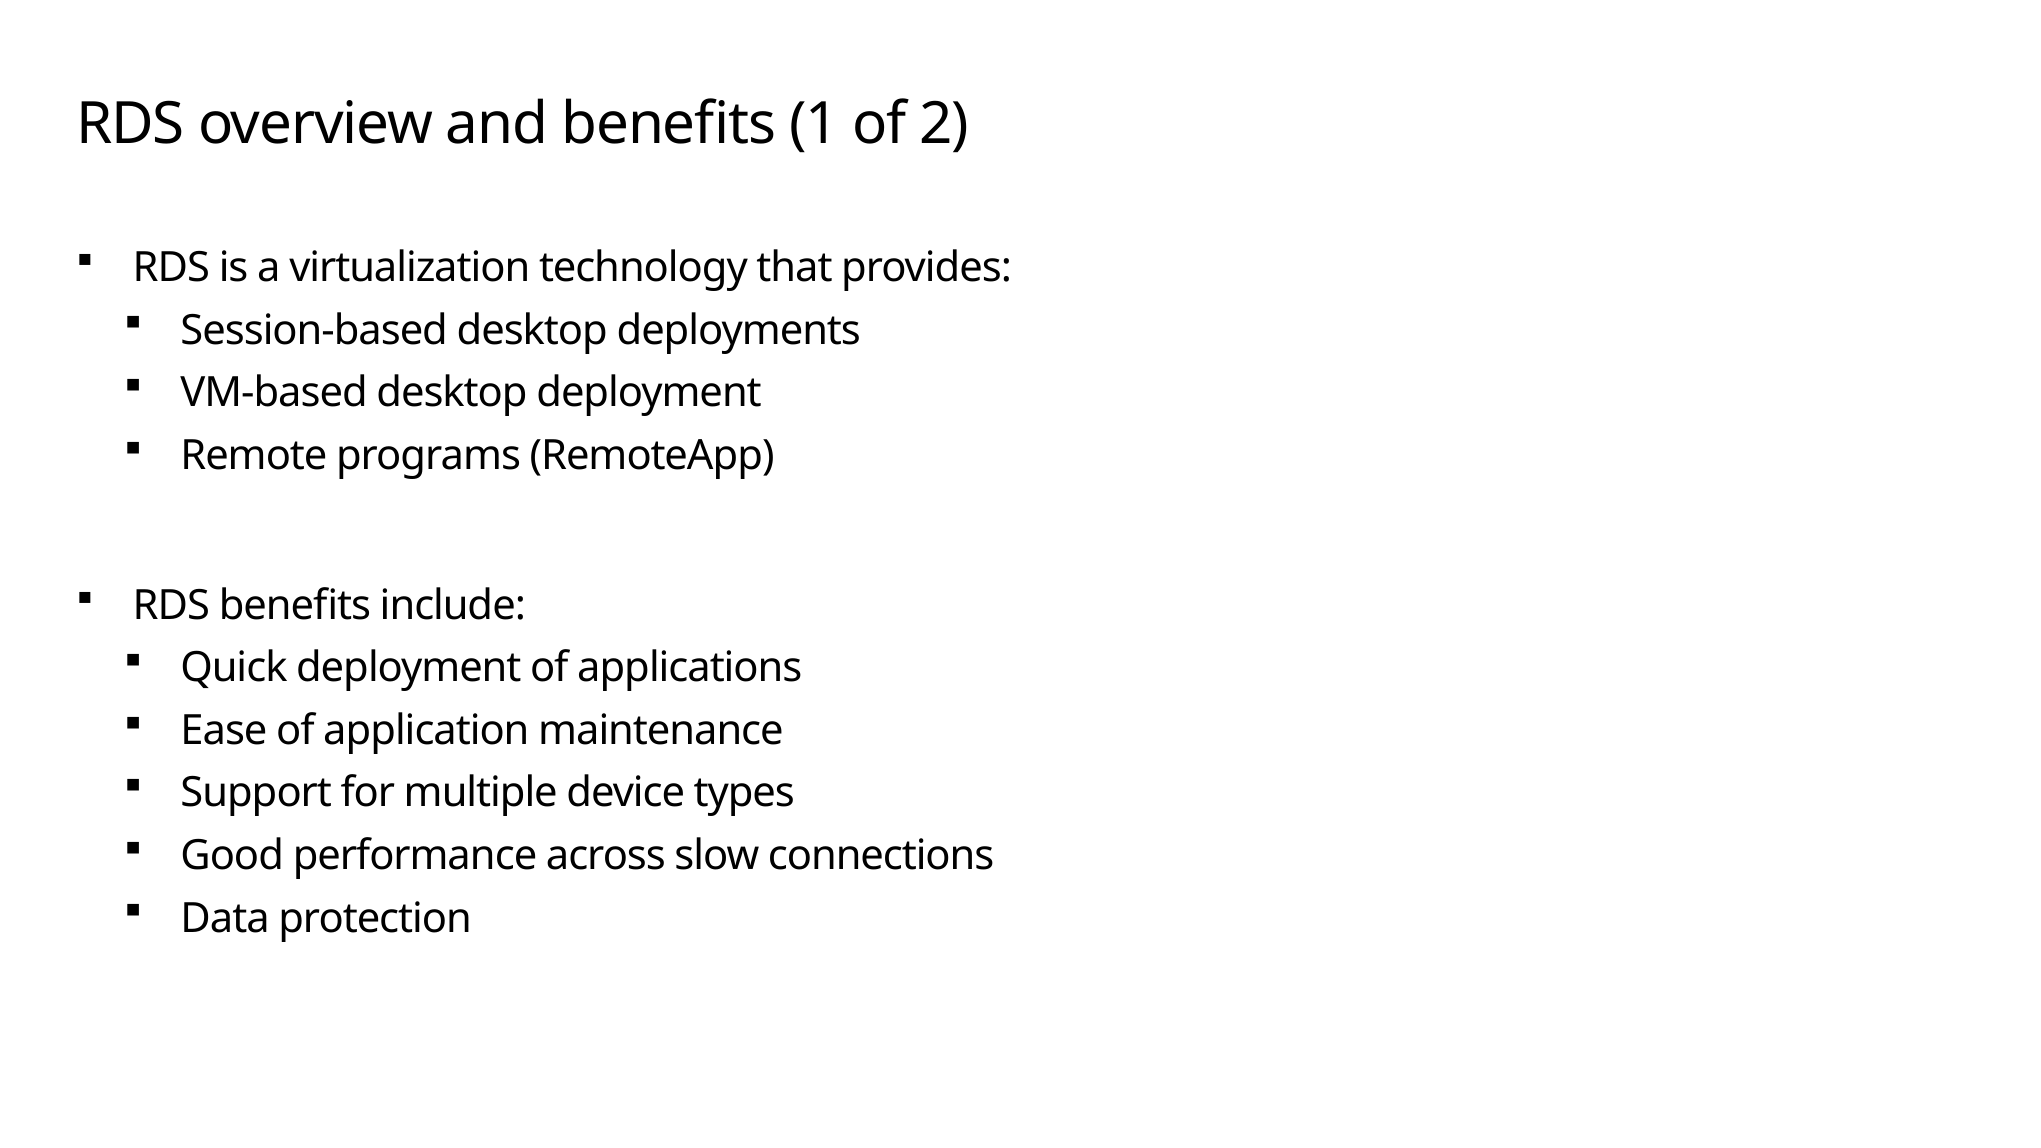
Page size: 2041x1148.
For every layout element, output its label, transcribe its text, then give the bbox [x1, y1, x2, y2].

list RDS is a virtualization technology that provides: Session-based desktop deployments VM-based desktop deployment Remote programs (RemoteApp) RDS benefits include: Quick deployment of applications Ease of application maintenance Support for multiple device types Good performance across slow connections Data protection [76, 240, 1968, 1074]
title RDS overview and benefits (1 of 2) [76, 93, 1968, 161]
